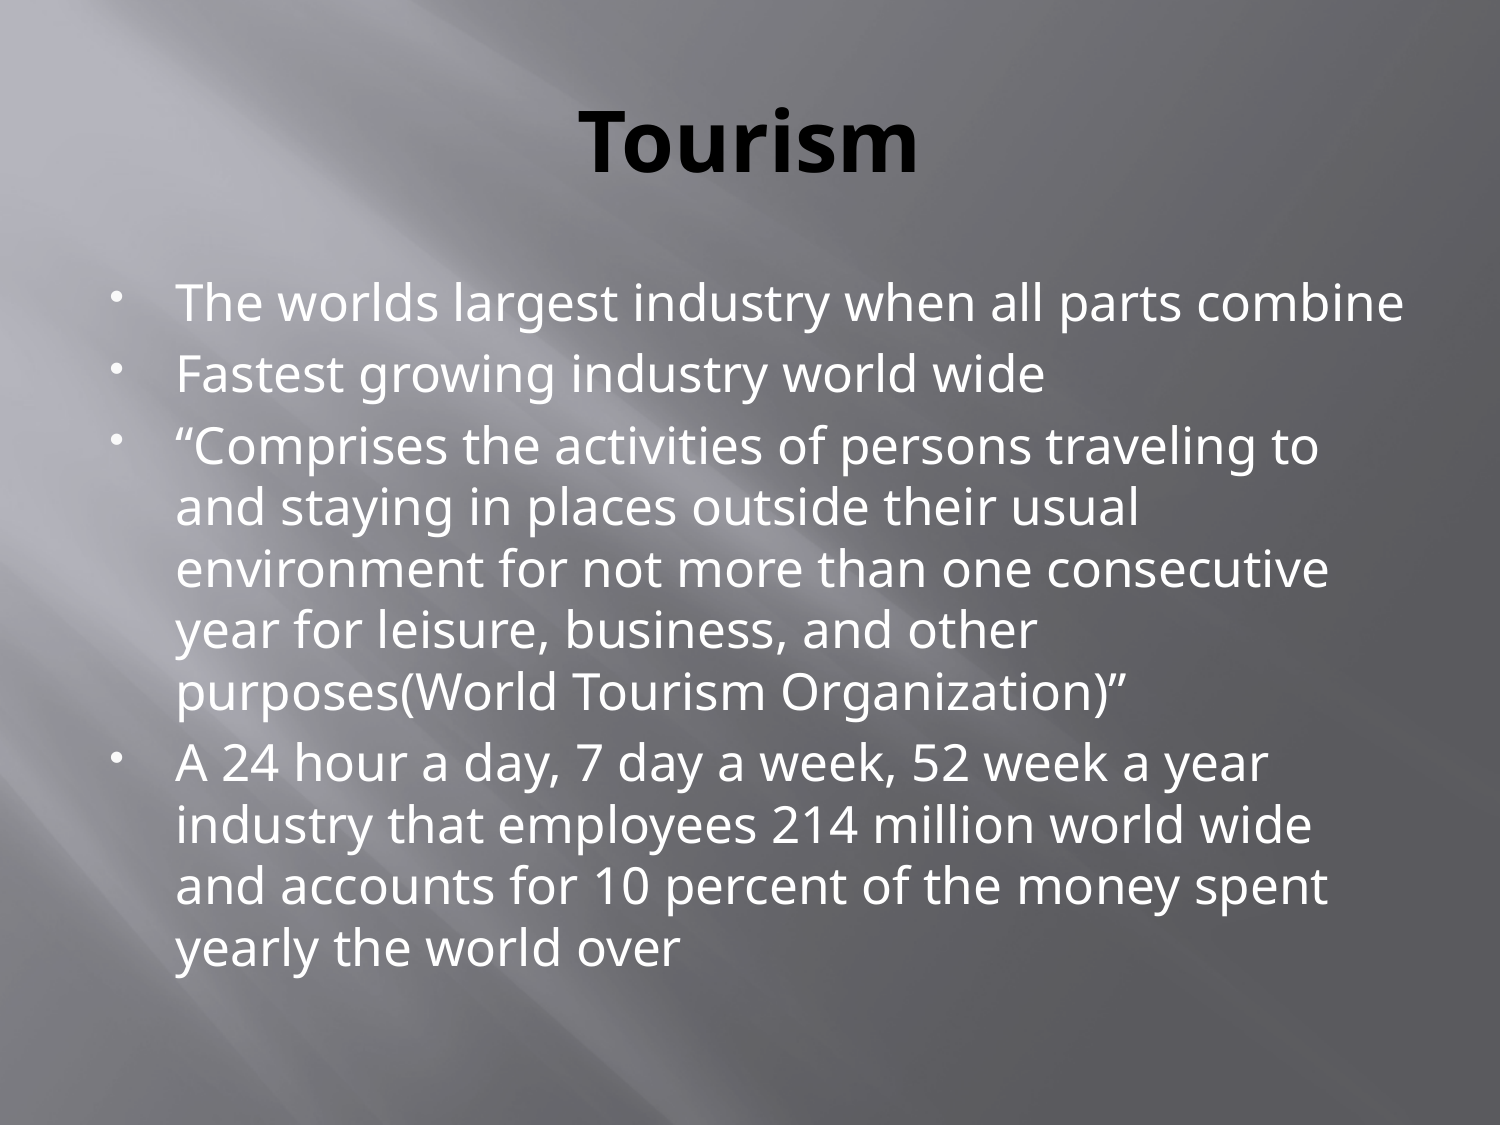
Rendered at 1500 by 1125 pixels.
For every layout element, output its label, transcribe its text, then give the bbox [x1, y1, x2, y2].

list The worlds largest industry when all parts combine Fastest growing industry world wide “Comprises the activities of persons traveling to and staying in places outside their usual environment for not more than one consecutive year for leisure, business, and other purposes(World Tourism Organization)” A 24 hour a day, 7 day a week, 52 week a year industry that employees 214 million world wide and accounts for 10 percent of the money spent yearly the world over [75, 262, 1425, 1035]
title Tourism [75, 45, 1425, 233]
